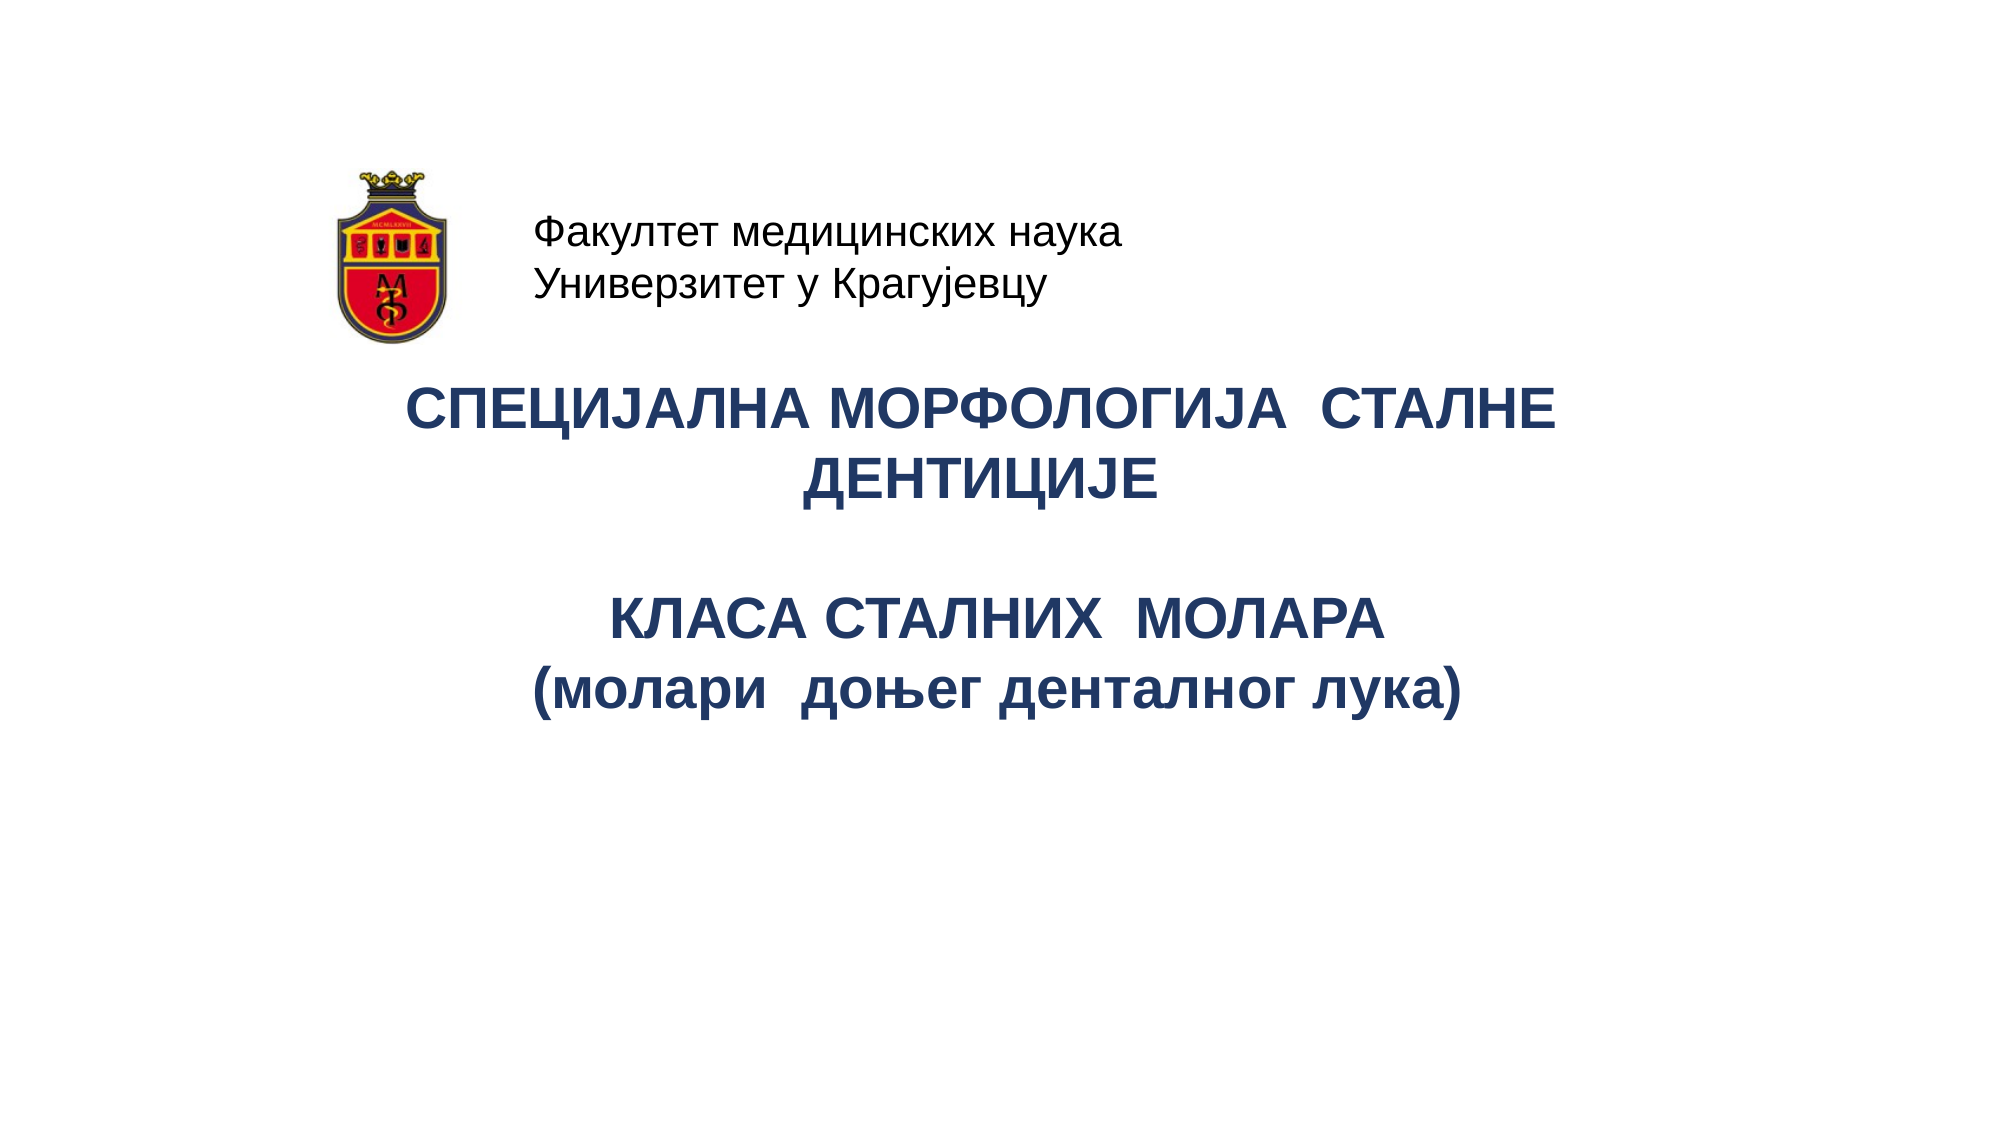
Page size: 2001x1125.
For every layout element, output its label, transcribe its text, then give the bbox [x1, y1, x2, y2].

text_box СПЕЦИЈАЛНА МОРФОЛОГИЈА СТАЛНЕ ДЕНТИЦИЈЕ КЛАСА СТАЛНИХ МОЛАРА (молари доњег денталног лука) [250, 362, 1713, 728]
title Факултет медицинских наука Универзитет у Крагујевцу [521, 196, 1647, 314]
picture [273, 168, 509, 345]
